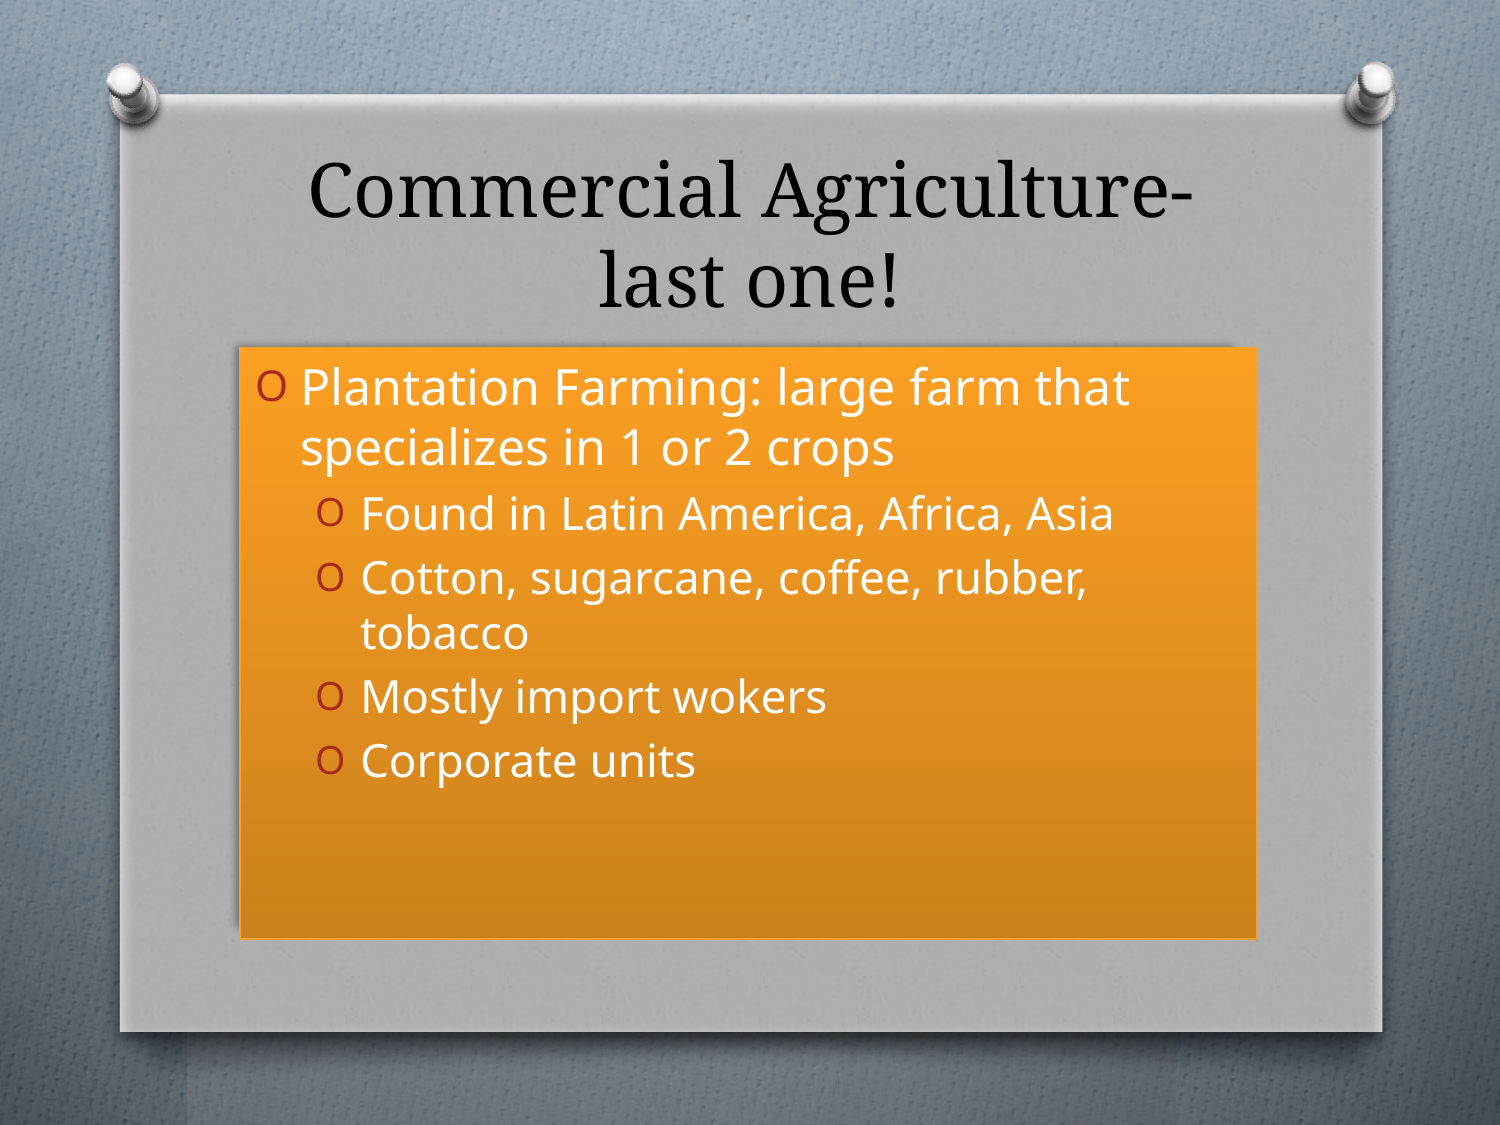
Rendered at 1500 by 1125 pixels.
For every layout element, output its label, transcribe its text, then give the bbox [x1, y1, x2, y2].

list Plantation Farming: large farm that specializes in 1 or 2 crops Found in Latin America, Africa, Asia Cotton, sugarcane, coffee, rubber, tobacco Mostly import wokers Corporate units [239, 347, 1257, 940]
title Commercial Agriculture- last one! [179, 134, 1323, 332]
picture [75, 29, 198, 153]
picture [1317, 35, 1439, 156]
